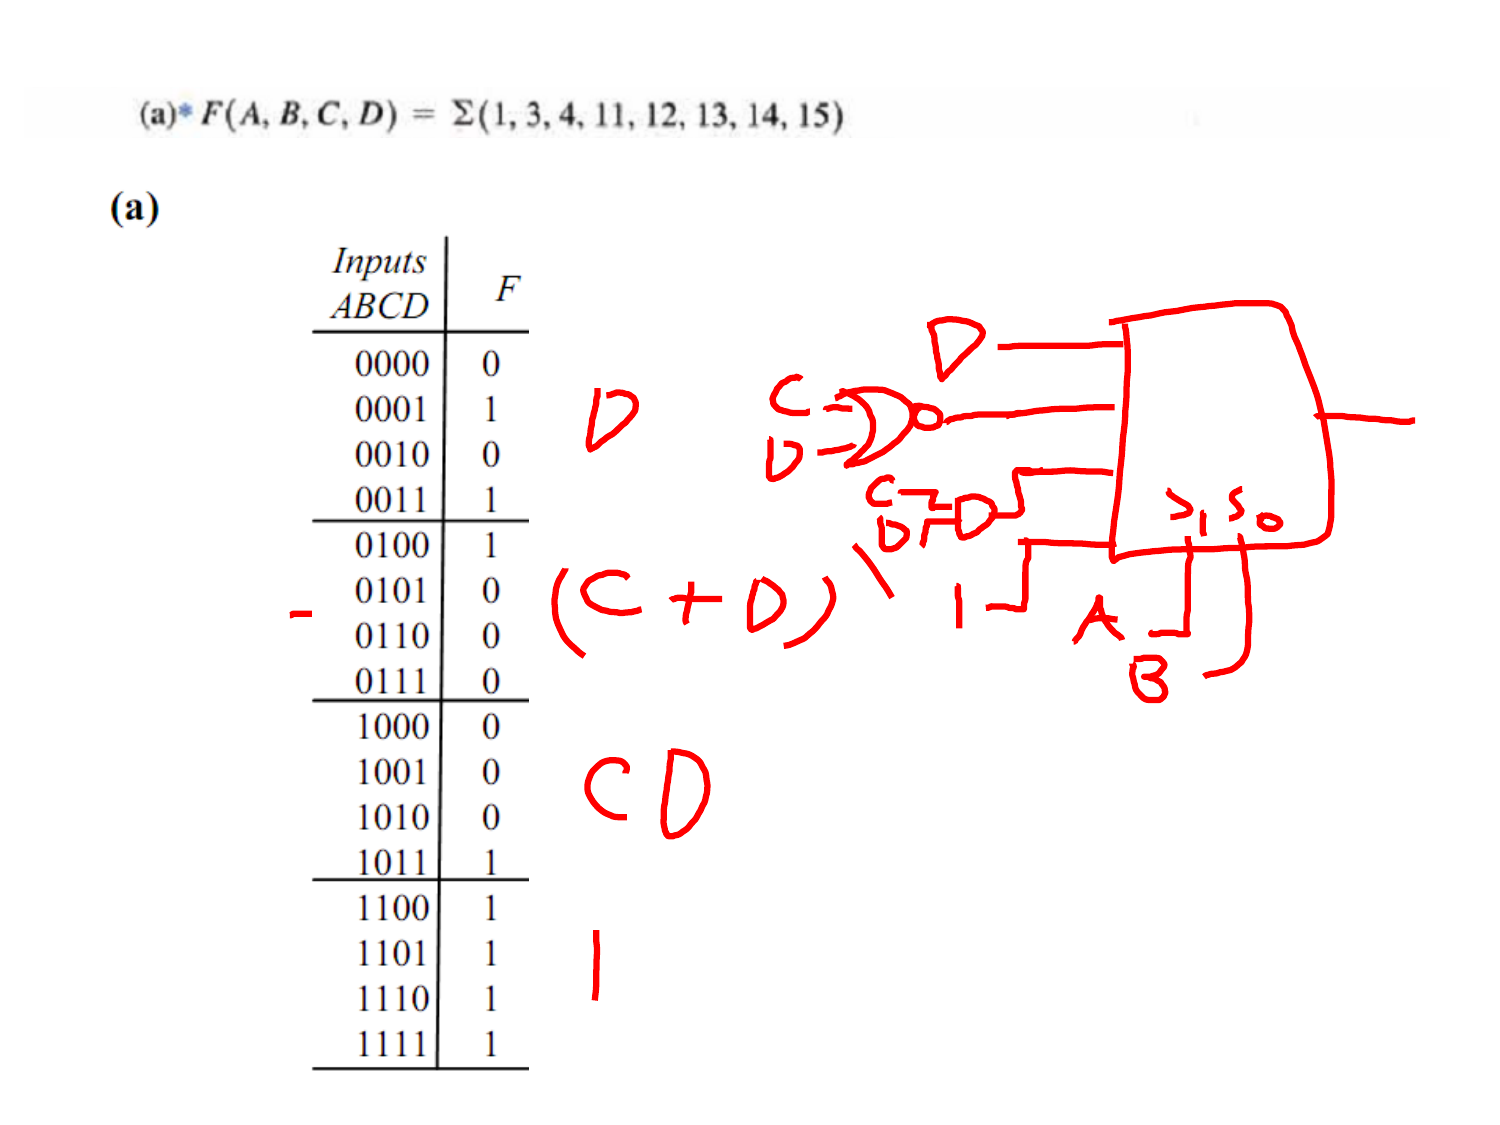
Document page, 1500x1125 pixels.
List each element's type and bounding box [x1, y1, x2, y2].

picture [24, 87, 1451, 138]
picture [99, 187, 529, 1080]
text_box [289, 302, 1416, 1001]
